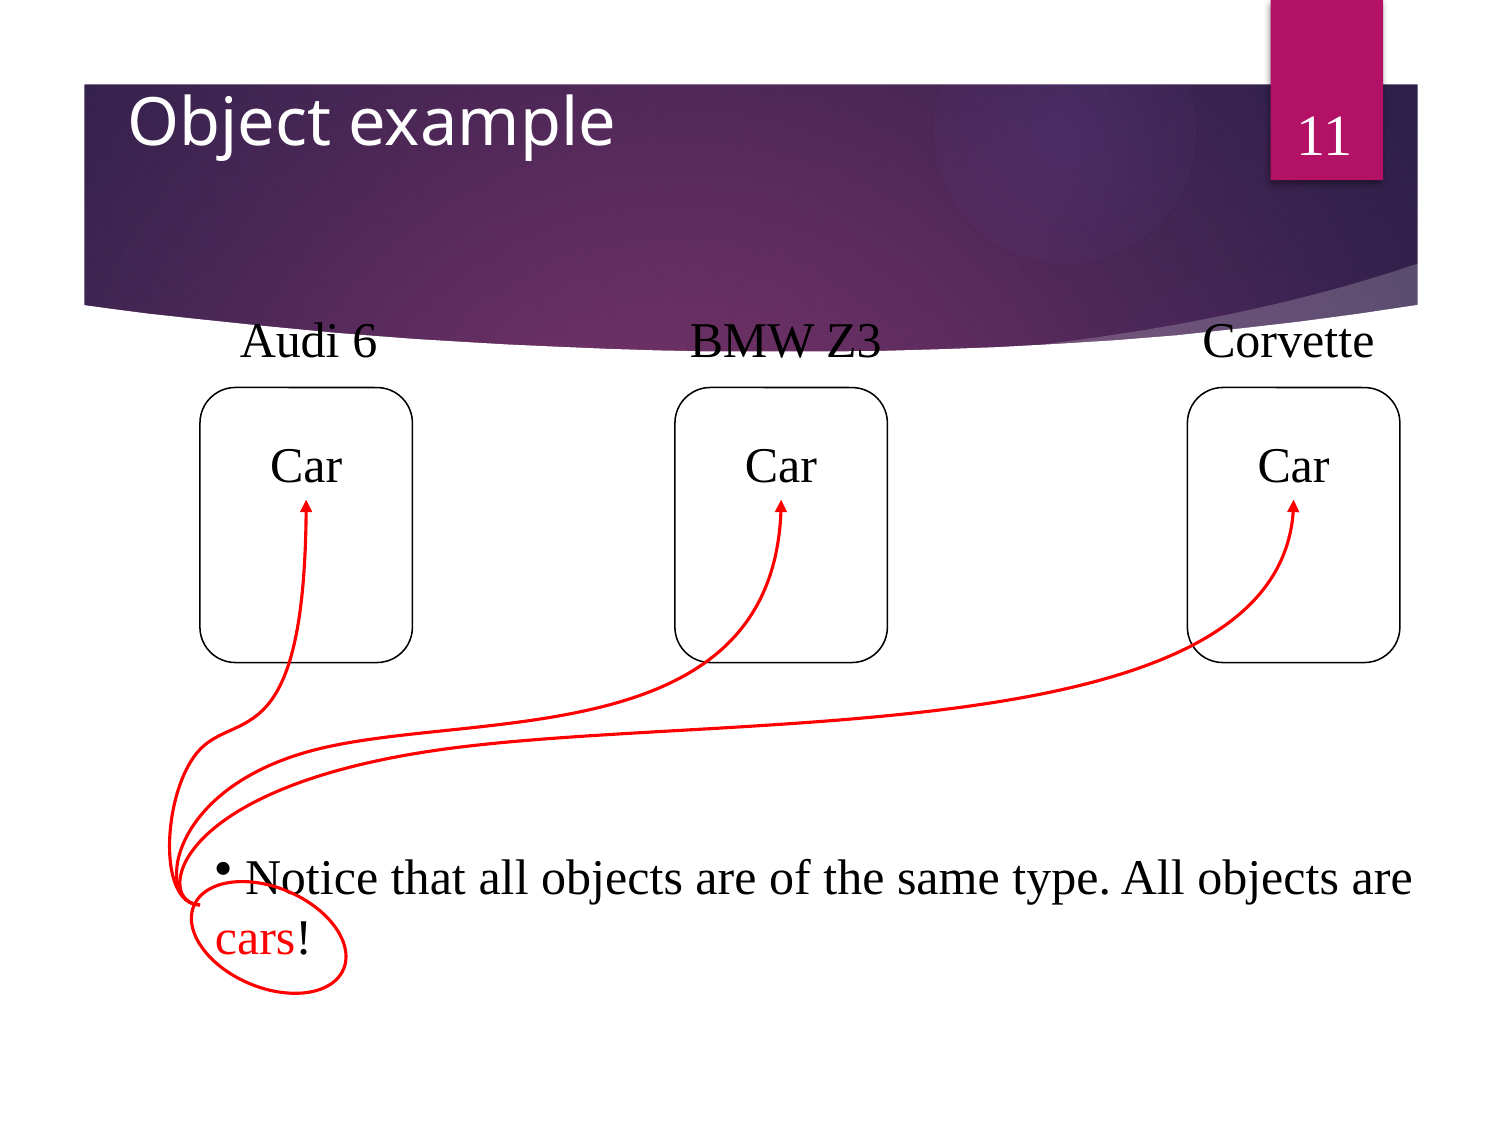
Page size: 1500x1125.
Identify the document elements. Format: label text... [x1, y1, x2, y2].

text_box Corvette [1187, 299, 1438, 375]
text_box Car [712, 424, 850, 498]
text_box [674, 387, 888, 498]
text_box Notice that all objects are of the same type. All objects are cars! [327, 837, 1475, 973]
text_box [199, 387, 413, 498]
text_box Car [237, 424, 375, 497]
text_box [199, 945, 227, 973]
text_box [199, 499, 1294, 906]
text_box [191, 908, 347, 994]
text_box BMW Z3 [674, 299, 900, 375]
text_box [1187, 387, 1400, 663]
text_box Car [1224, 424, 1363, 500]
title Object example [112, 24, 1388, 213]
text_box Audi 6 [225, 299, 413, 375]
slide_number 11 [1259, 48, 1390, 175]
